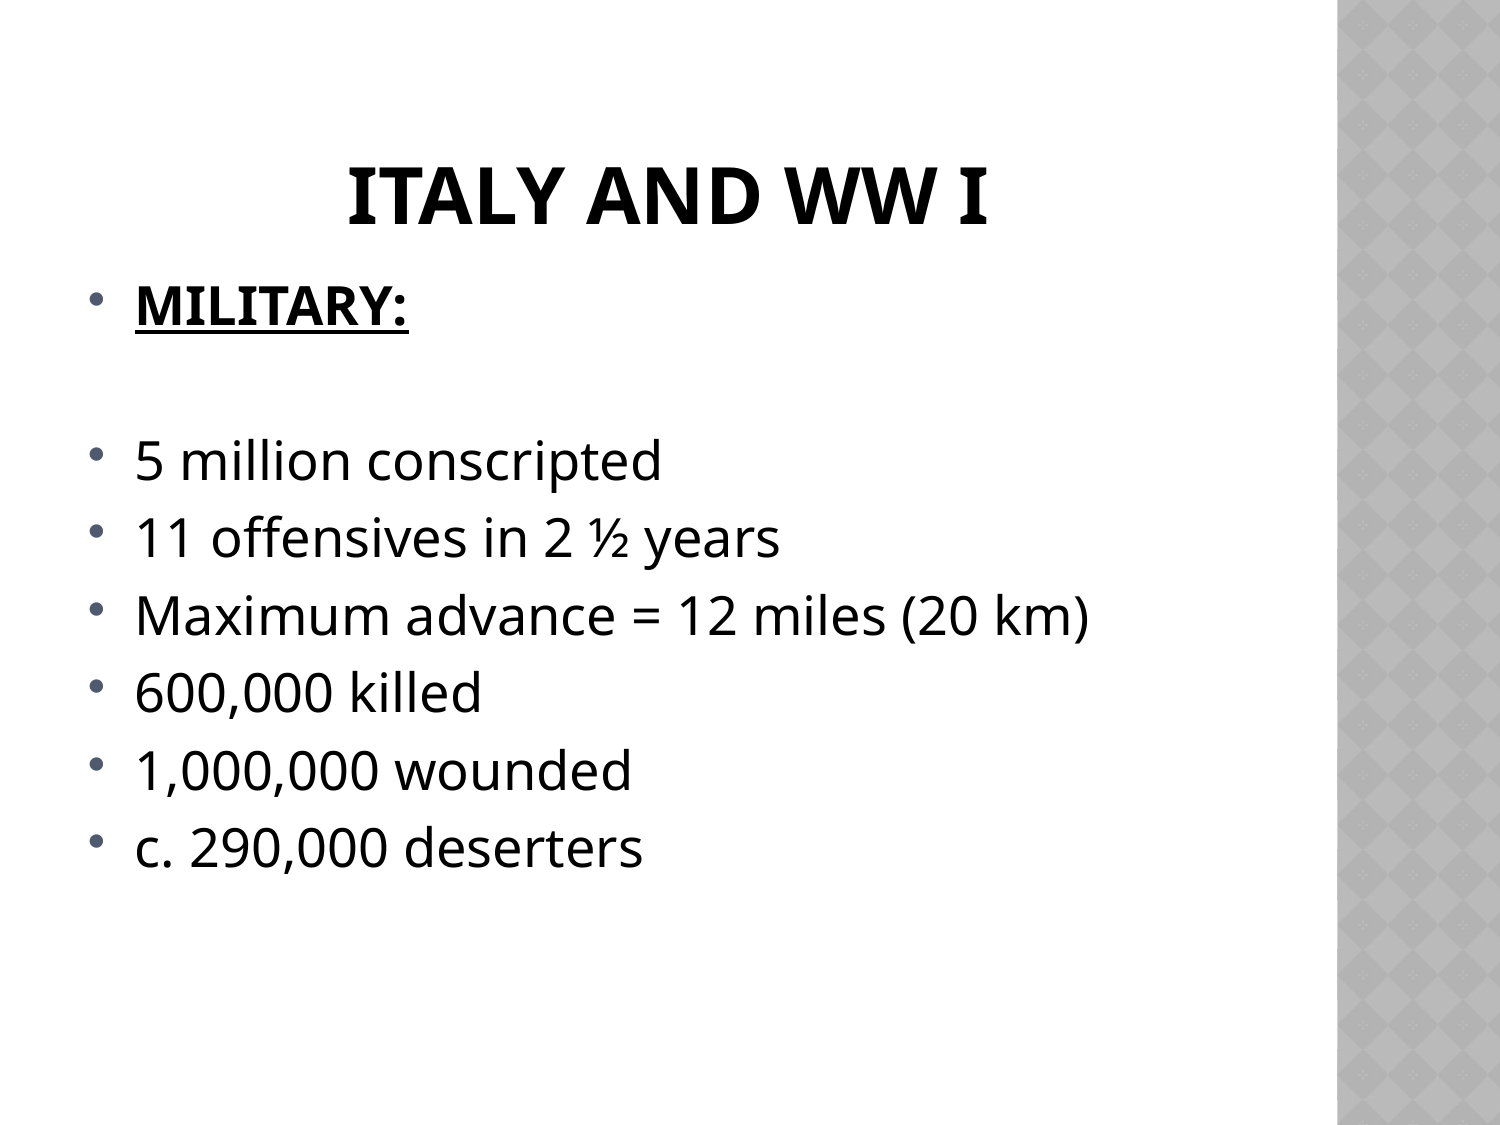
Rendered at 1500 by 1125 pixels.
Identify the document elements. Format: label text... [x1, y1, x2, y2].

title Italy and ww i [75, 52, 1263, 240]
list MILITARY: 5 million conscripted 11 offensives in 2 ½ years Maximum advance = 12 miles (20 km) 600,000 killed 1,000,000 wounded c. 290,000 deserters [75, 264, 1263, 1059]
